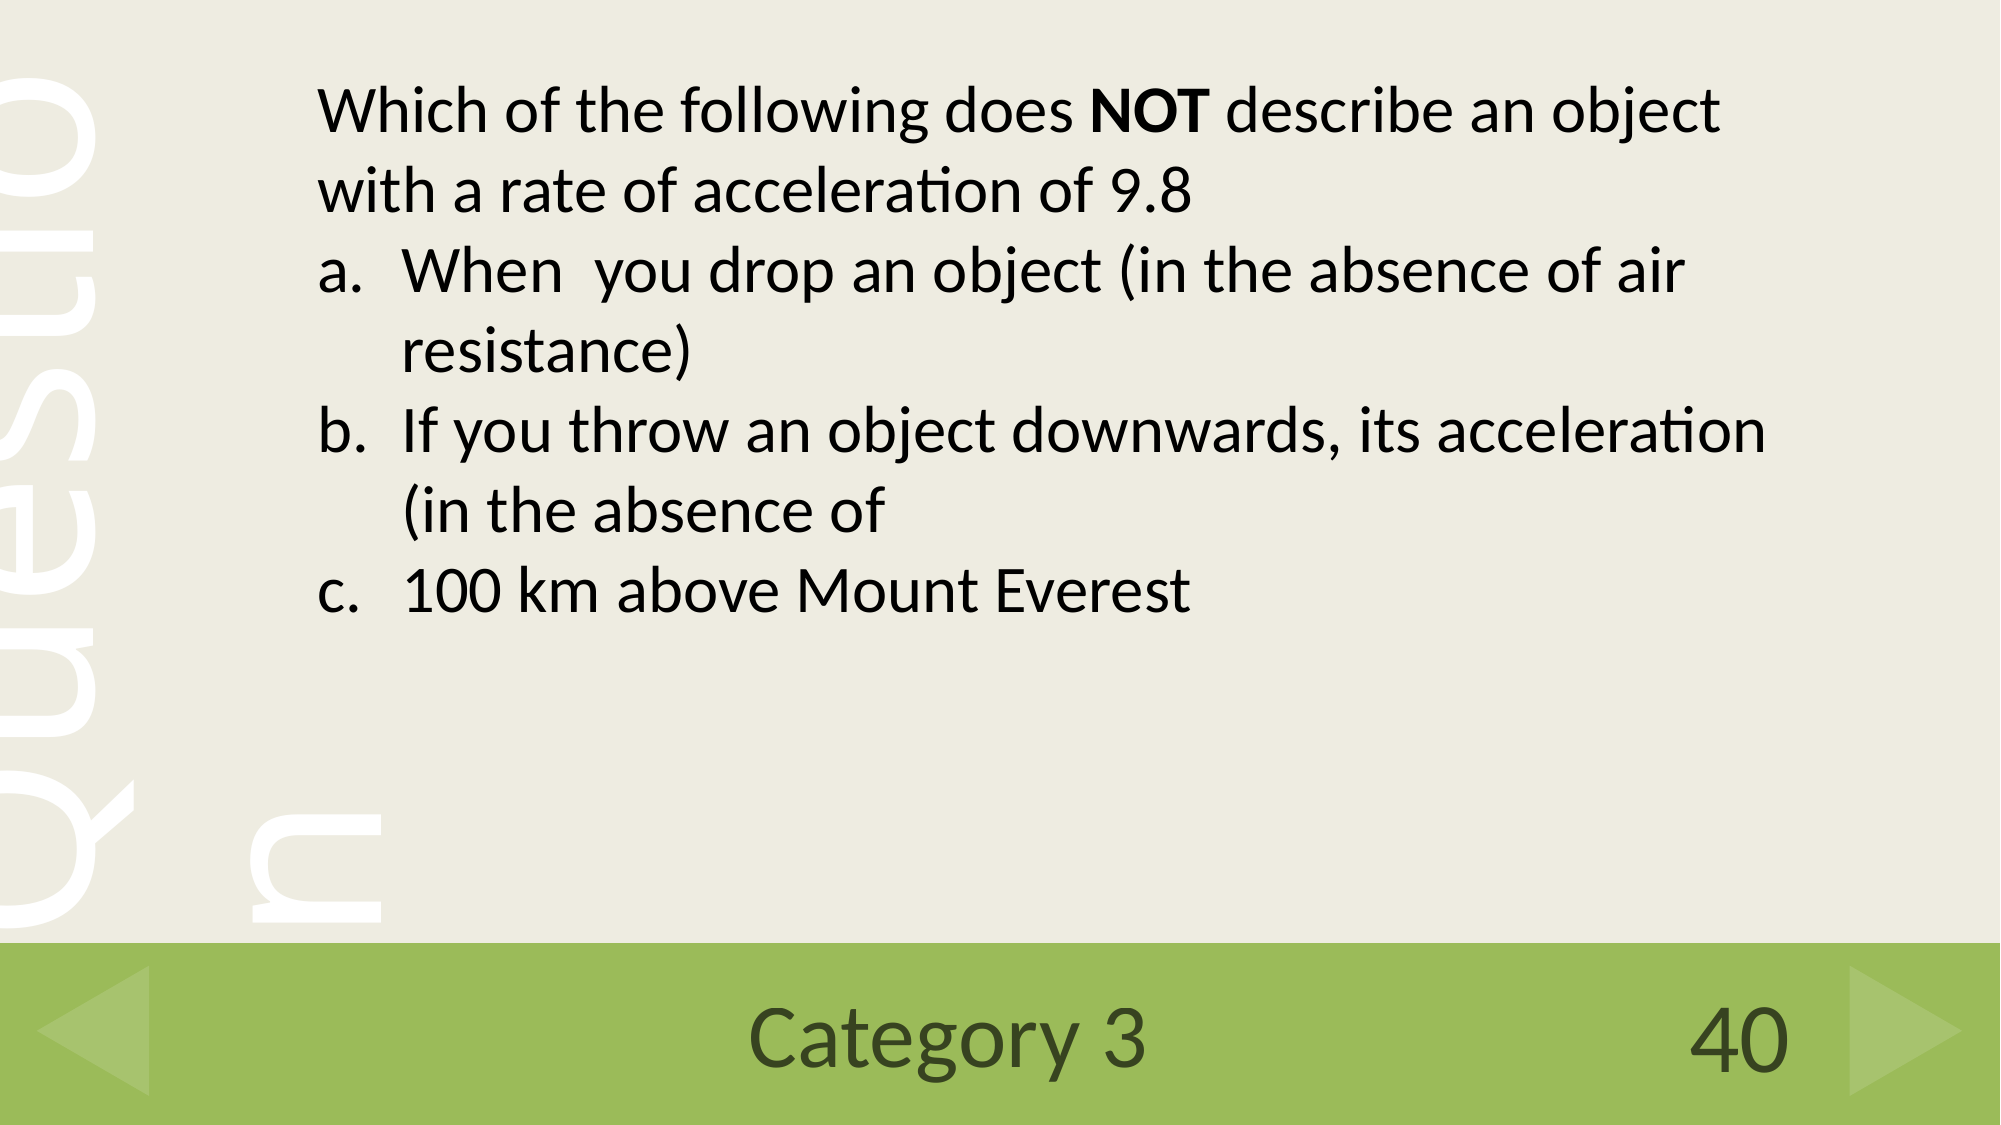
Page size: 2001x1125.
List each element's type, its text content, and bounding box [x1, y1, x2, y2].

title Category 3 [48, 937, 1849, 1125]
list Which of the following does NOT describe an object with a rate of acceleration of 9.8 When you drop an object (in the absence of air resistance) If you throw an object downwards, its acceleration (in the absence of 100 km above Mount Everest [302, 96, 1837, 835]
